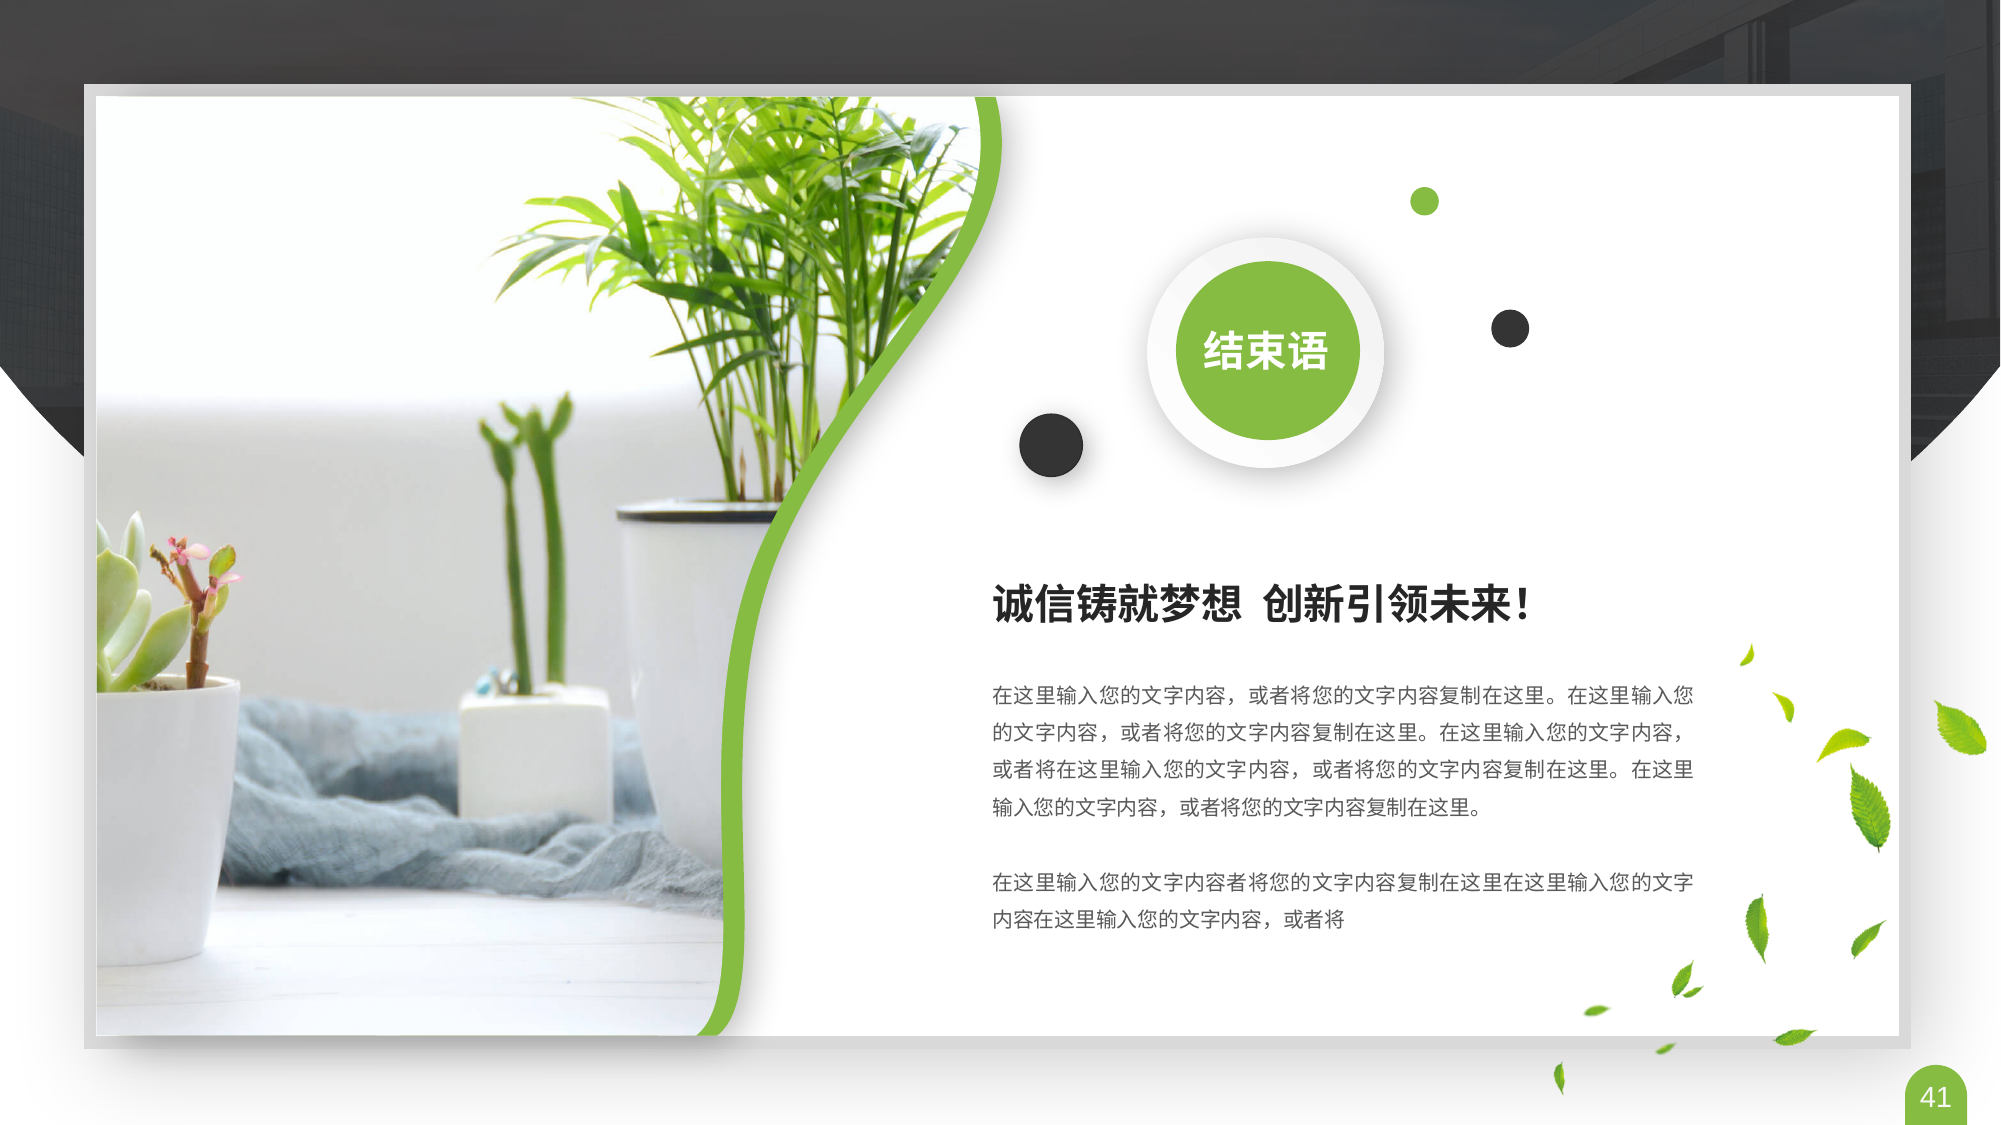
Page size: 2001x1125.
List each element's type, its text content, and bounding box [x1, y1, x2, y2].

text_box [1410, 186, 1439, 216]
text_box 诚信铸就梦想 创新引领未来！ 在这里输入您的文字内容，或者将您的文字内容复制在这里。在这里输入您的文字内容，或者将您的文字内容复制在这里。在这里输入您的文字内容，或者将在这里输入您的文字内容，或者将您的文字内容复制在这里。在这里输入您的文字内容，或者将您的文字内容复制在这里。 在这里输入您的文字内容者将您的文字内容复制在这里在这里输入您的文字内容在这里输入您的文字内容，或者将 [1002, 560, 1710, 940]
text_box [1491, 309, 1530, 348]
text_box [96, 96, 1002, 1036]
picture [1538, 642, 1987, 1125]
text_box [1147, 237, 1384, 468]
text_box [1019, 413, 1084, 478]
